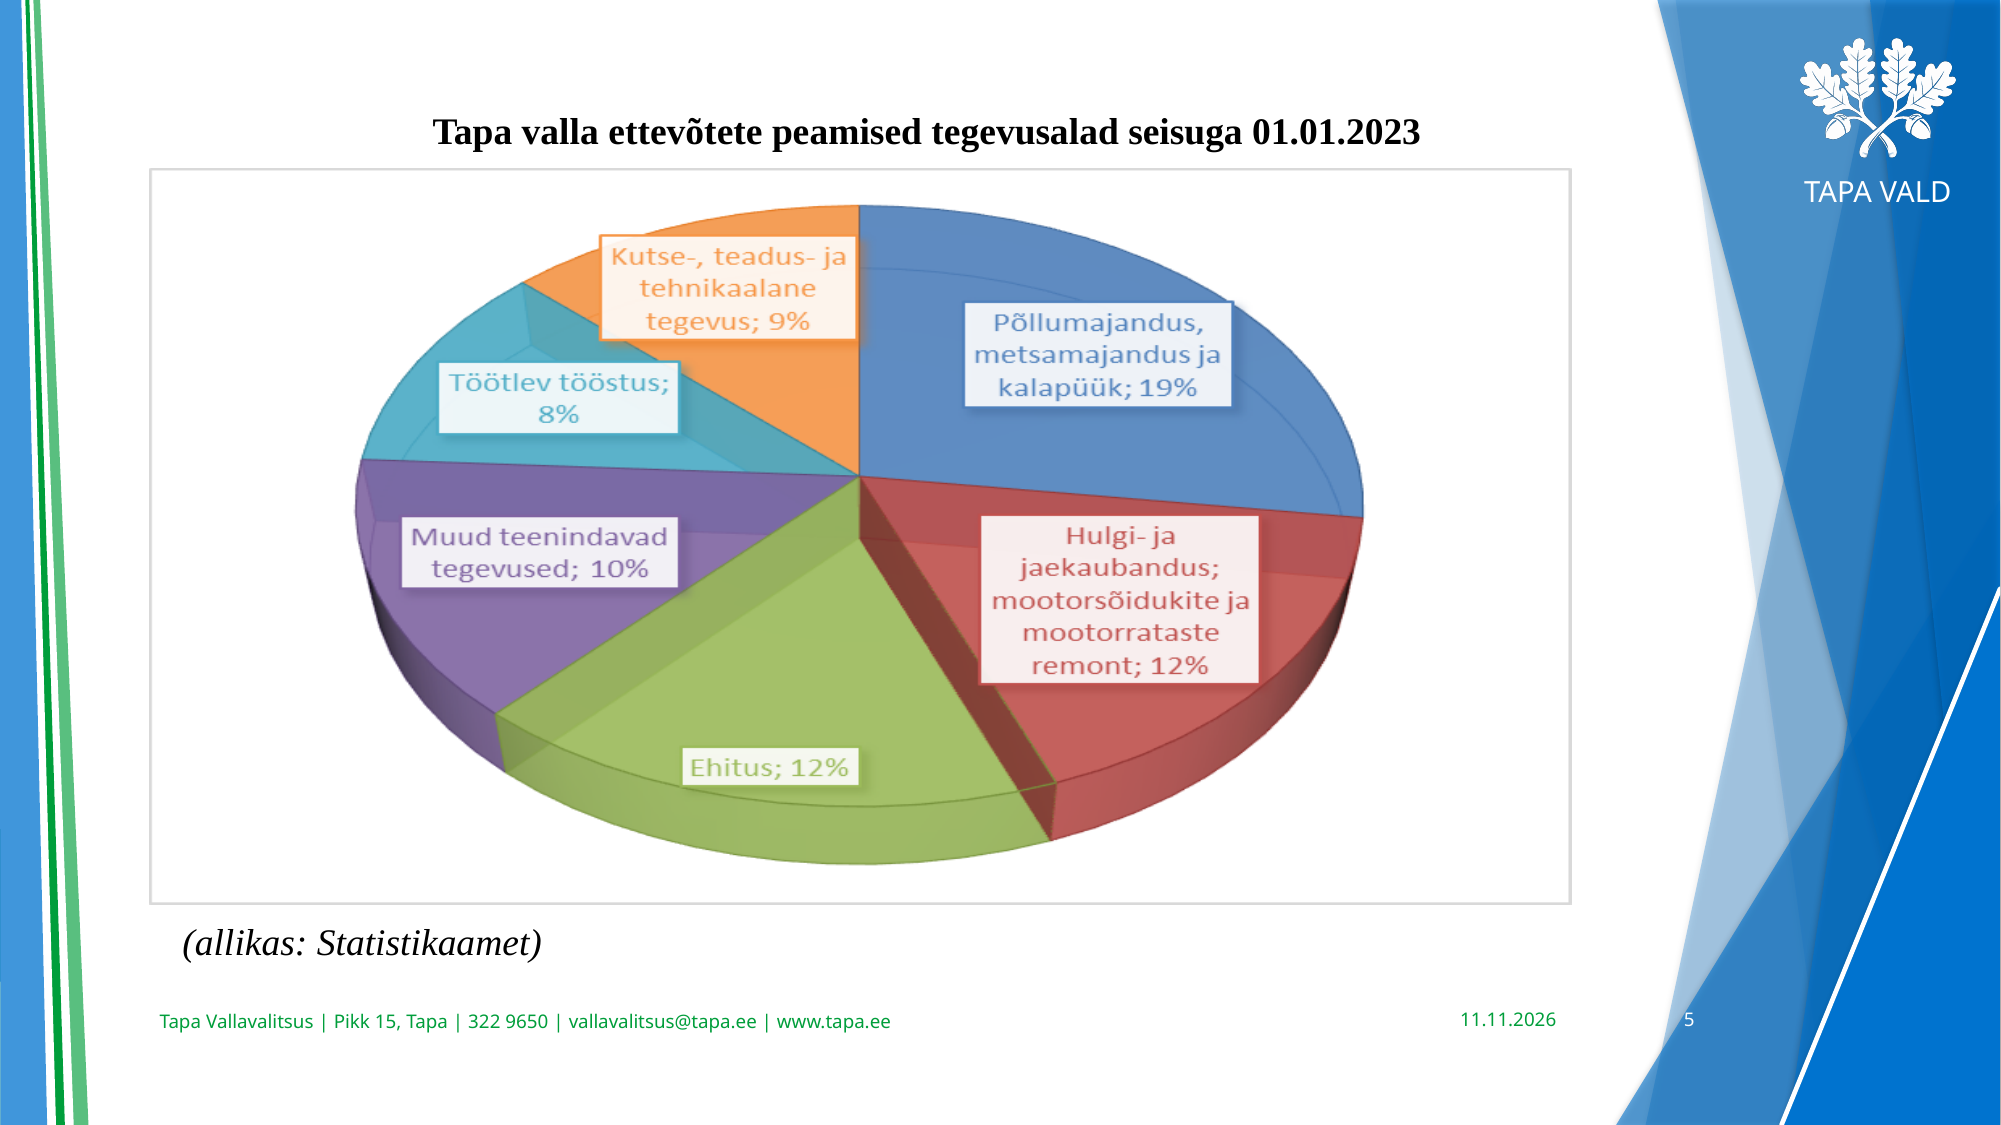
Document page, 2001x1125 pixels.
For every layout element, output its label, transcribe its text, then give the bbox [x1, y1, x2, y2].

picture [148, 168, 1572, 906]
text_box (allikas: Statistikaamet) [167, 914, 1572, 971]
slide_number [1421, 990, 1572, 1051]
picture [1800, 38, 1956, 158]
footer Tapa Vallavalitsus | Pikk 15, Tapa | 322 9650 | vallavalitsus@tapa.ee | www.tapa.ee [144, 992, 1396, 1053]
title Tapa valla ettevõtete peamised tegevusalad seisuga 01.01.2023 [144, 99, 1710, 203]
slide_number 5 [1597, 990, 1710, 1051]
